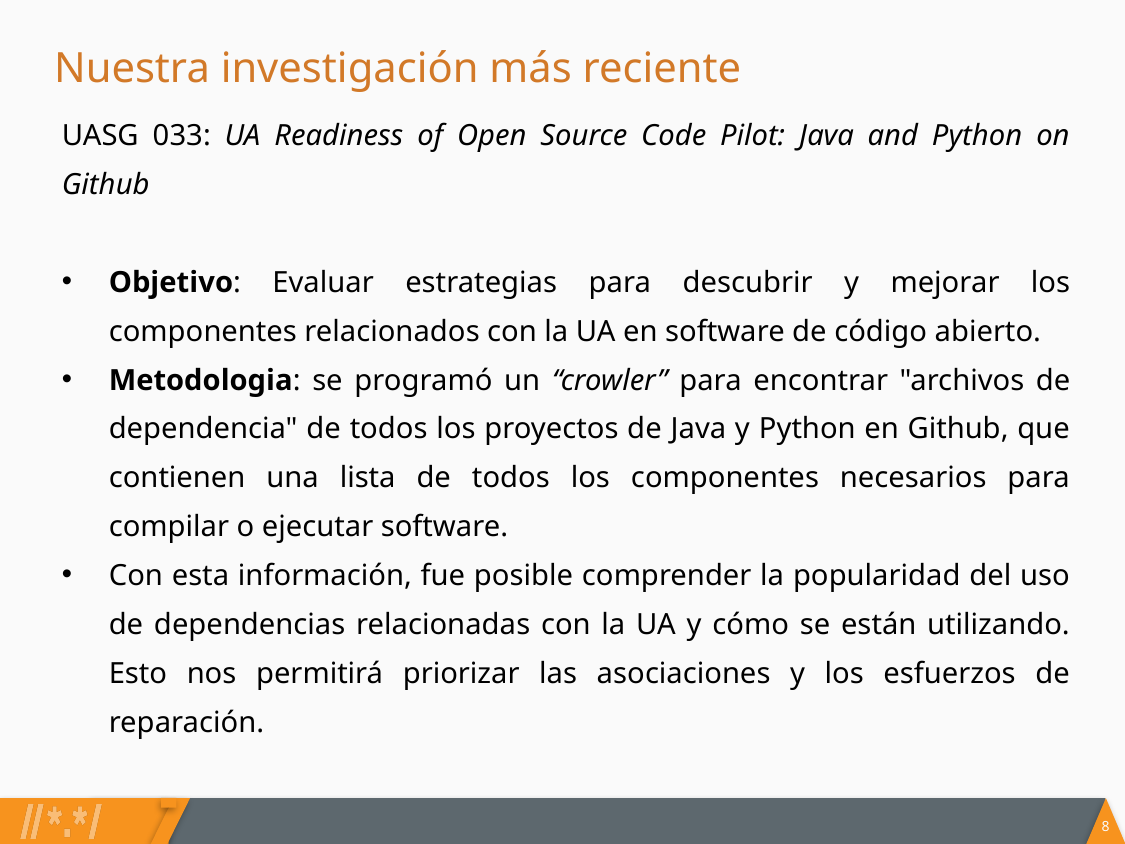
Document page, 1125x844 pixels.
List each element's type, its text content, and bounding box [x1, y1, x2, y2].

title Nuestra investigación más reciente [39, 33, 1080, 140]
text_box UASG 033: UA Readiness of Open Source Code Pilot: Java and Python on Github Objetivo: Evaluar estrategias para descubrir y mejorar los componentes relacionados con la UA en software de código abierto. Metodologia: se programó un “crowler” para encontrar "archivos de dependencia" de todos los proyectos de Java y Python en Github, que contienen una lista de todos los componentes necesarios para compilar o ejecutar software. Con esta información, fue posible comprender la popularidad del uso de dependencias relacionadas con la UA y cómo se están utilizando. Esto nos permitirá priorizar las asociaciones y los esfuerzos de reparación. [47, 95, 1086, 746]
